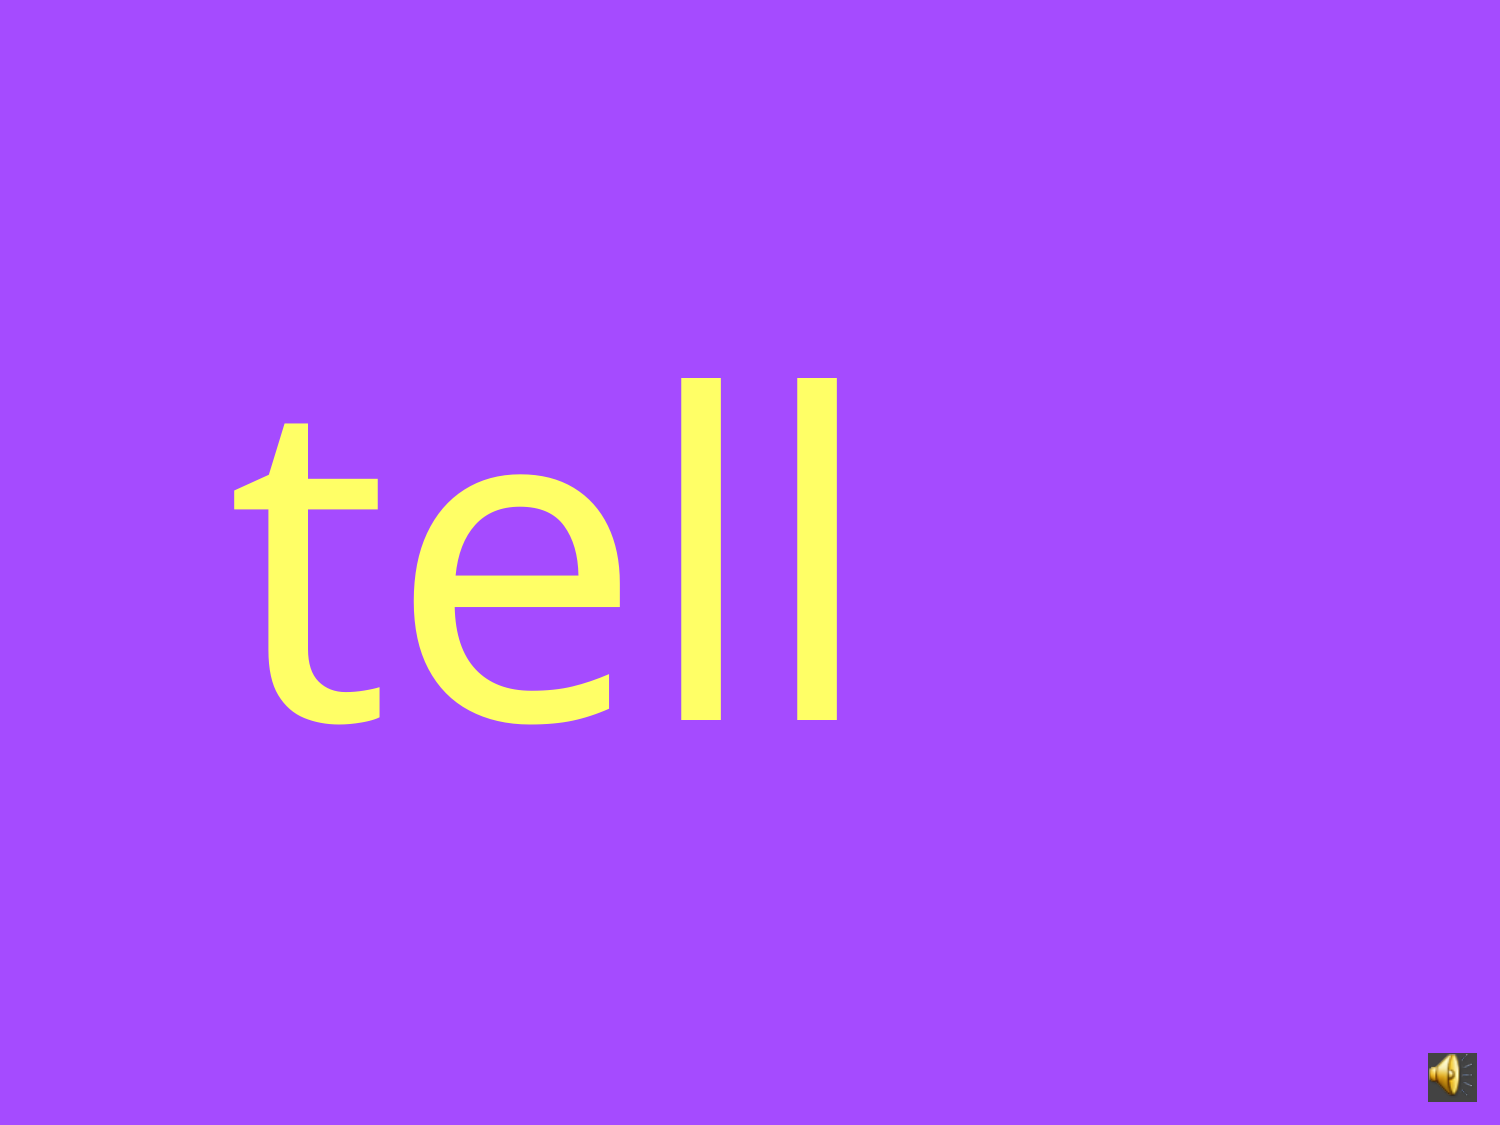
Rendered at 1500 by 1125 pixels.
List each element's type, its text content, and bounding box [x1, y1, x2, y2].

subtitle tell [212, 262, 1450, 763]
picture [1427, 1052, 1478, 1103]
